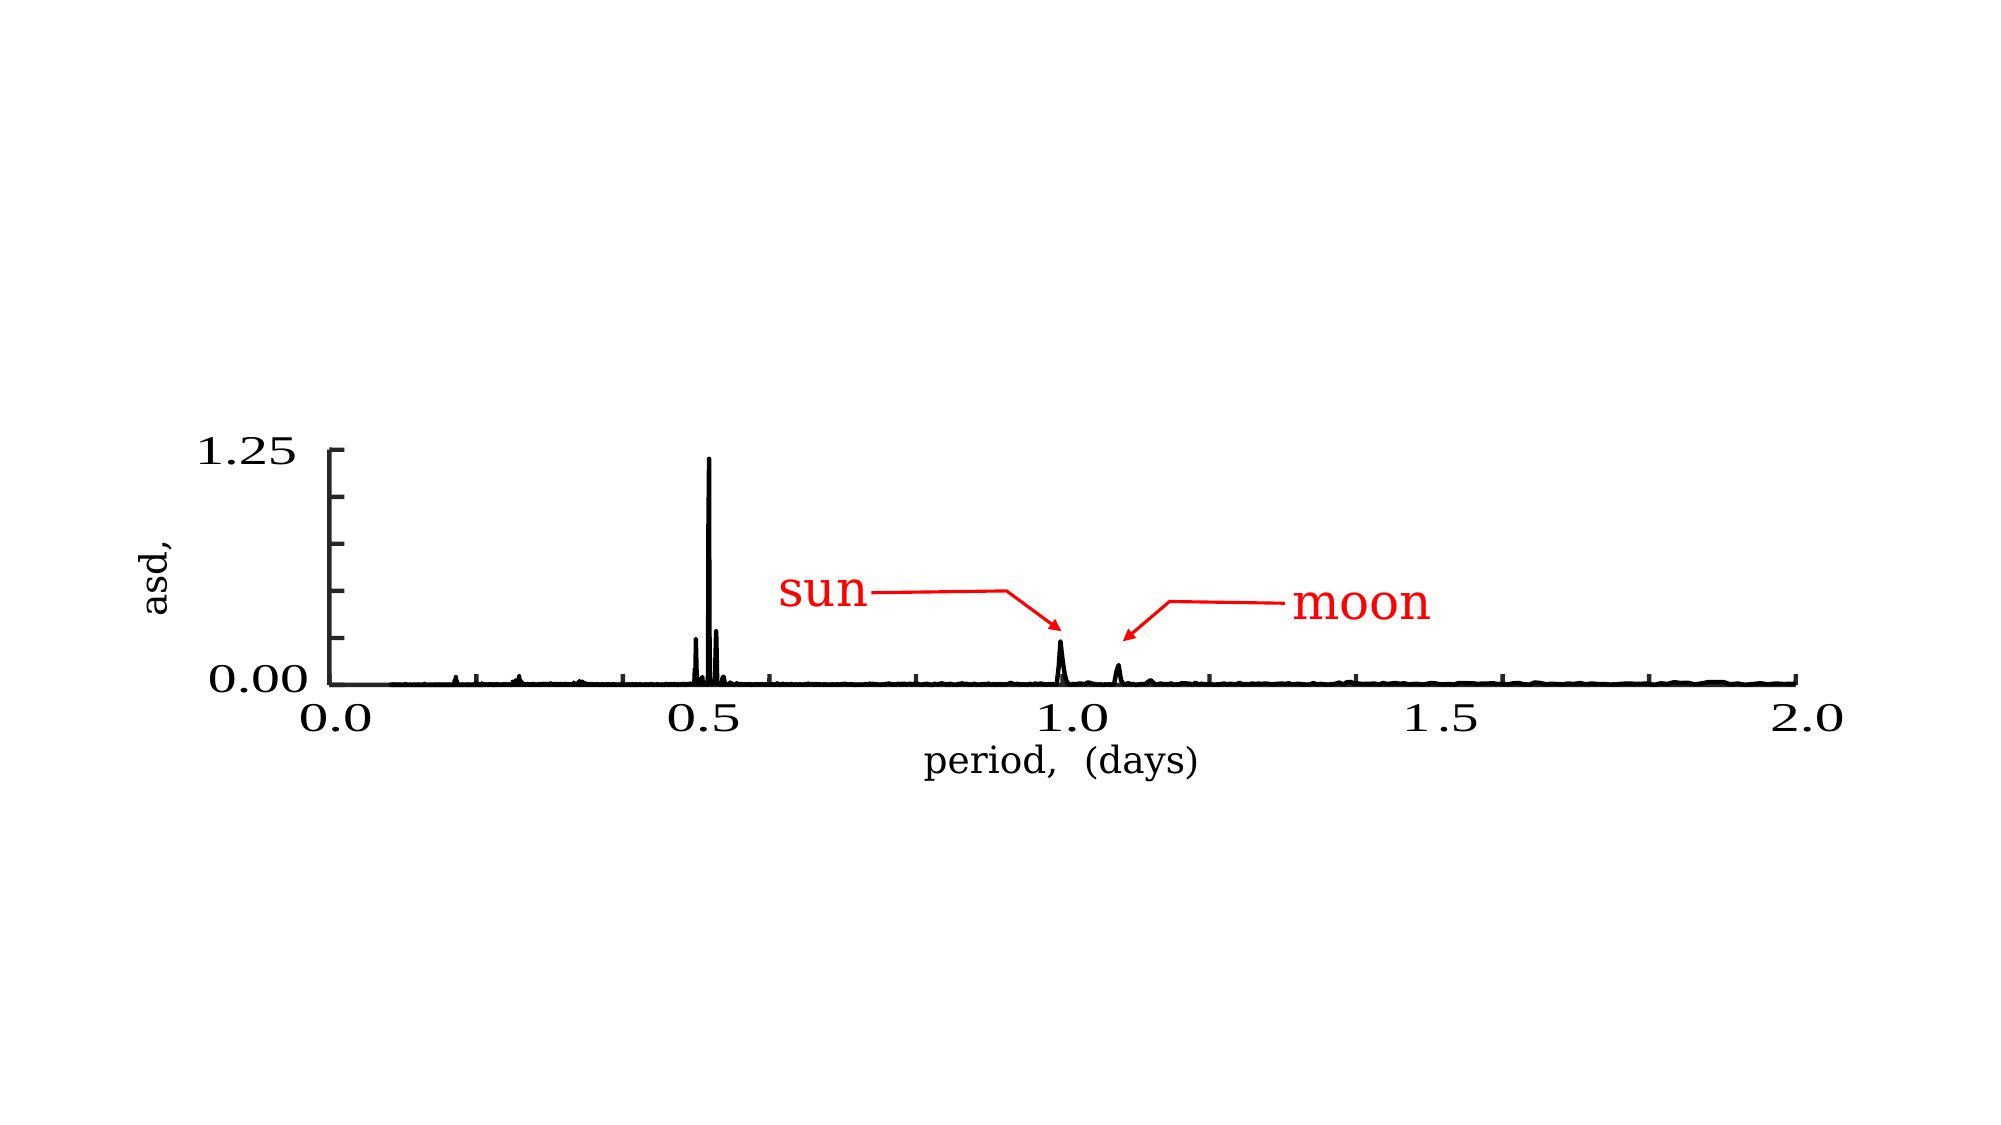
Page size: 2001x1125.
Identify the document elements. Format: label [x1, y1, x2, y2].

text_box [121, 387, 1847, 789]
